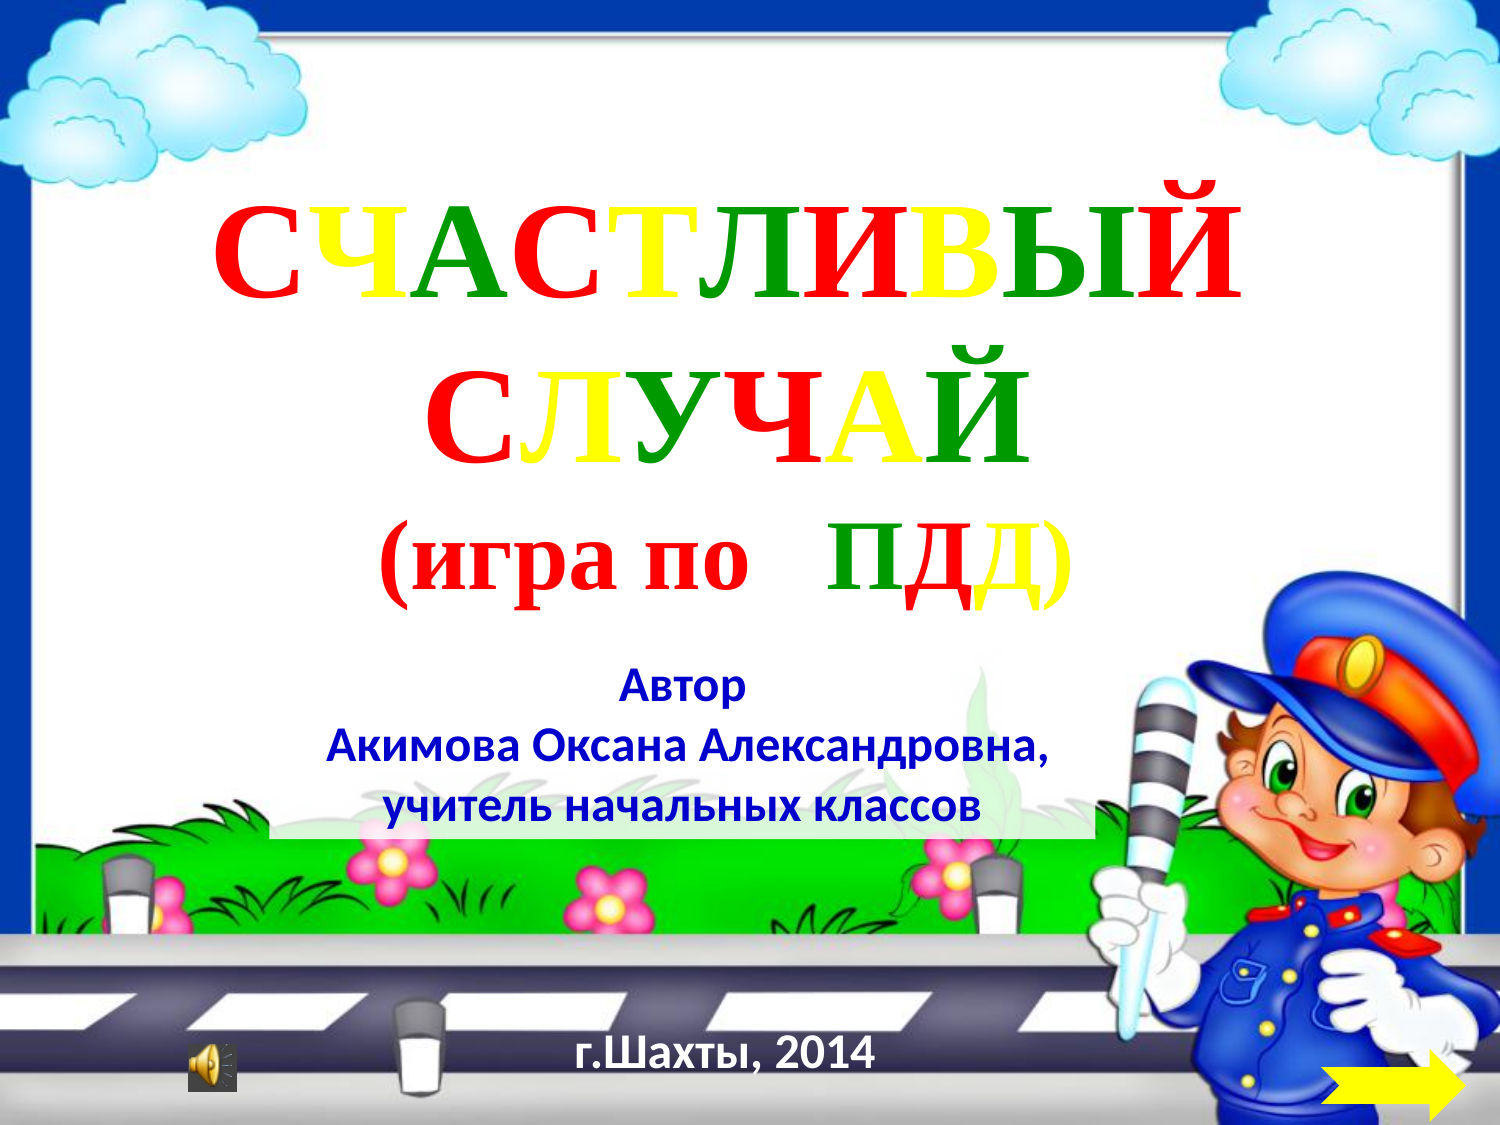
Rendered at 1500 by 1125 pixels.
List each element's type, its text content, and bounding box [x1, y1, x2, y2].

text_box СЧАСТЛИВЫЙ СЛУЧАЙ (игра по ПДД) [46, 152, 1406, 707]
text_box Автор Акимова Оксана Александровна, учитель начальных классов [267, 642, 1098, 841]
picture [0, 0, 1500, 1125]
text_box [1319, 1046, 1469, 1125]
text_box г.Шахты, 2014 [290, 1009, 1160, 1088]
